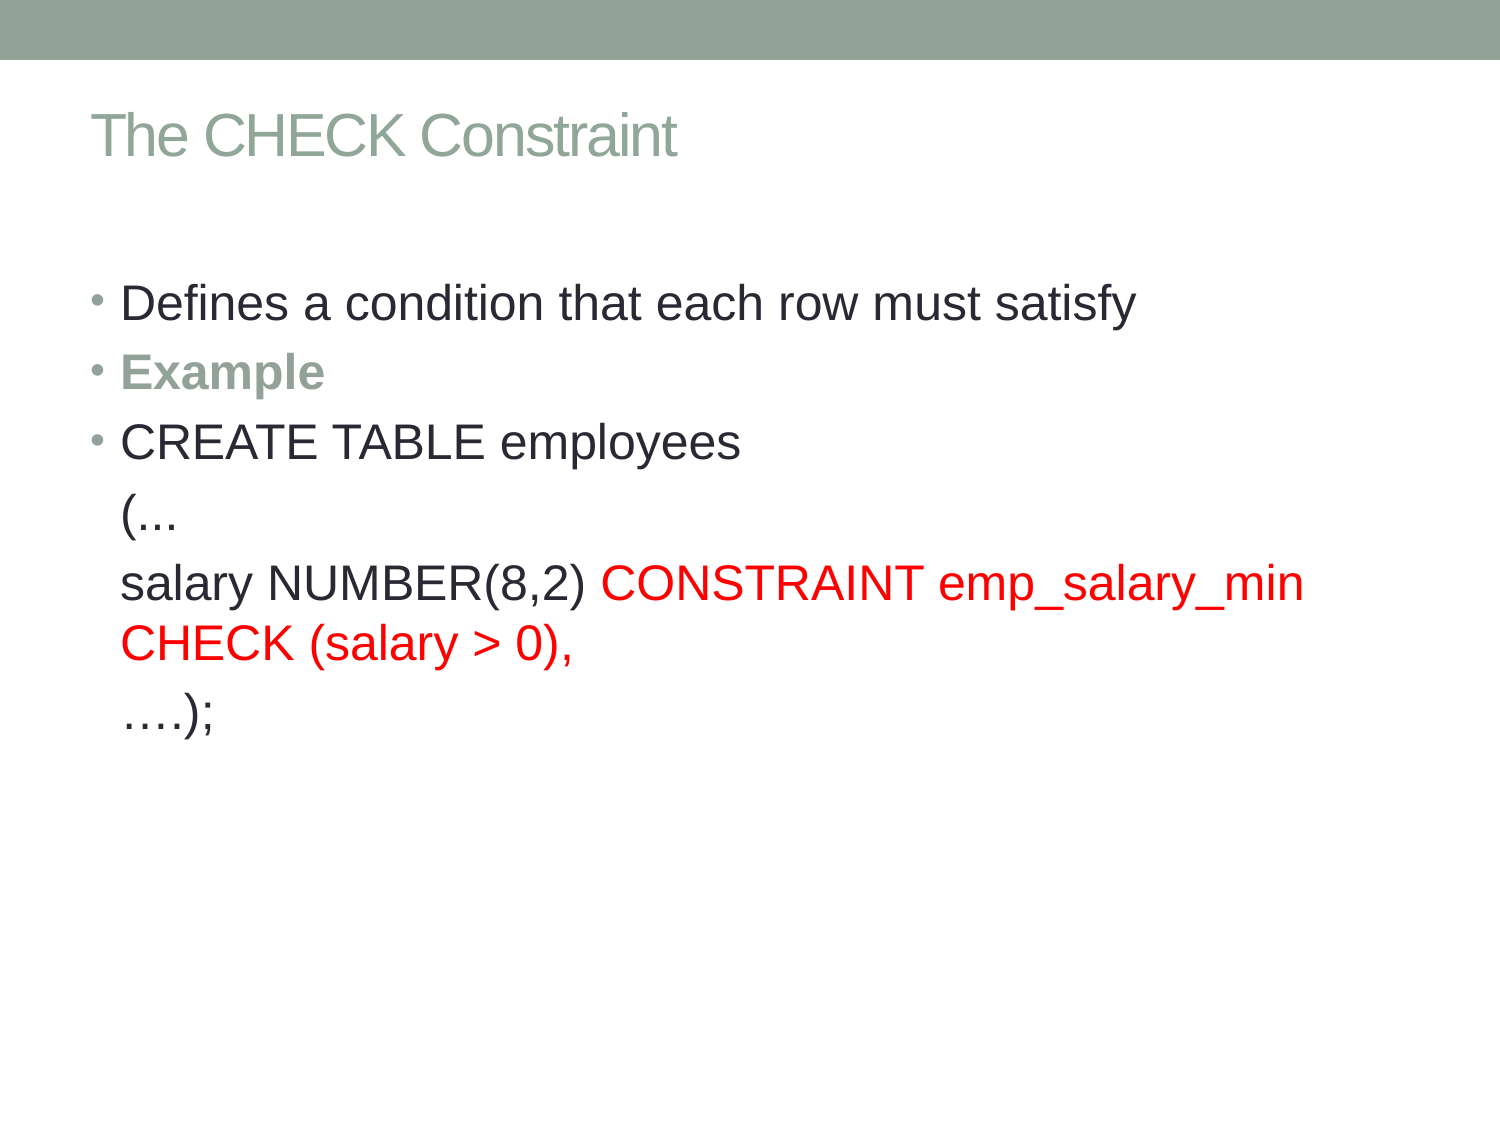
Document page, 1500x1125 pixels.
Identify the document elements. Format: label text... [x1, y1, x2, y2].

list Defines a condition that each row must satisfy Example CREATE TABLE employees (... salary NUMBER(8,2) CONSTRAINT emp_salary_min CHECK (salary > 0), ….); [75, 262, 1425, 1063]
title The CHECK Constraint [75, 87, 1425, 250]
